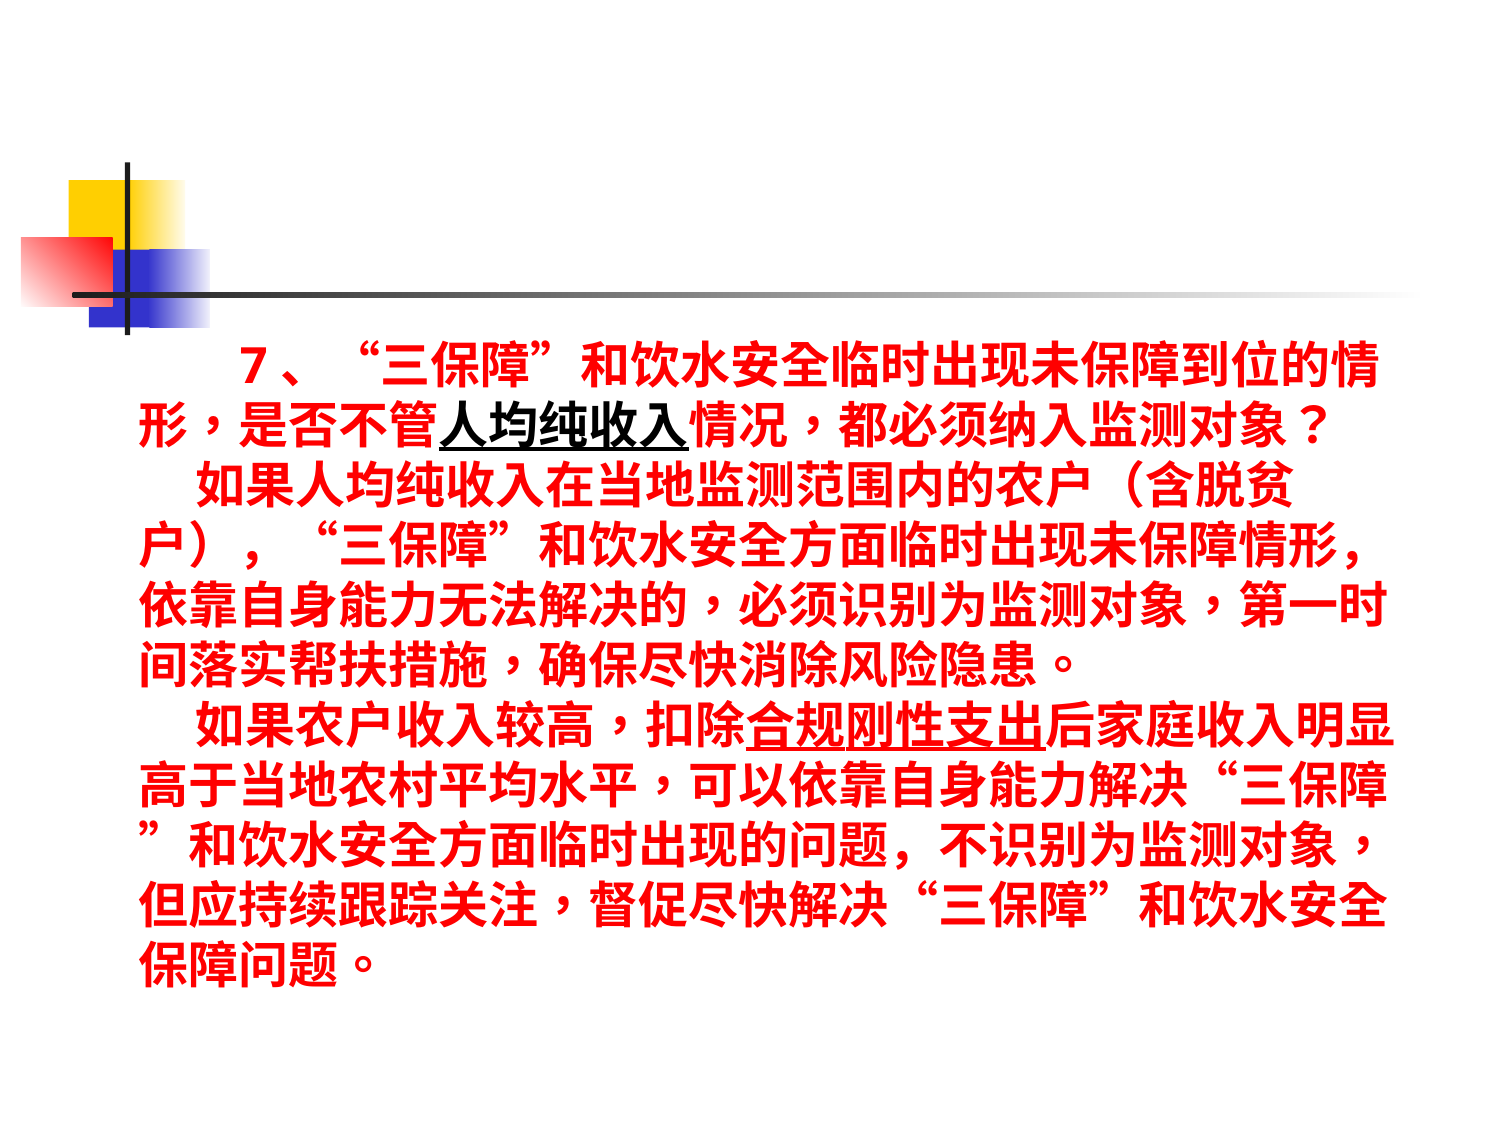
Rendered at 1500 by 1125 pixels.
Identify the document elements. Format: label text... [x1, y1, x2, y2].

text_box 7、“三保障”和饮水安全临时出现未保障到位的情形，是否不管人均纯收入情况，都必须纳入监测对象？ 如果人均纯收入在当地监测范围内的农户（含脱贫户），“三保障”和饮水安全方面临时出现未保障情形，依靠自身能力无法解决的，必须识别为监测对象，第一时间落实帮扶措施，确保尽快消除风险隐患。 如果农户收入较高，扣除合规刚性支出后家庭收入明显高于当地农村平均水平，可以依靠自身能力解决“三保障”和饮水安全方面临时出现的问题，不识别为监测对象，但应持续跟踪关注，督促尽快解决“三保障”和饮水安全保障问题。 [123, 326, 1424, 1001]
